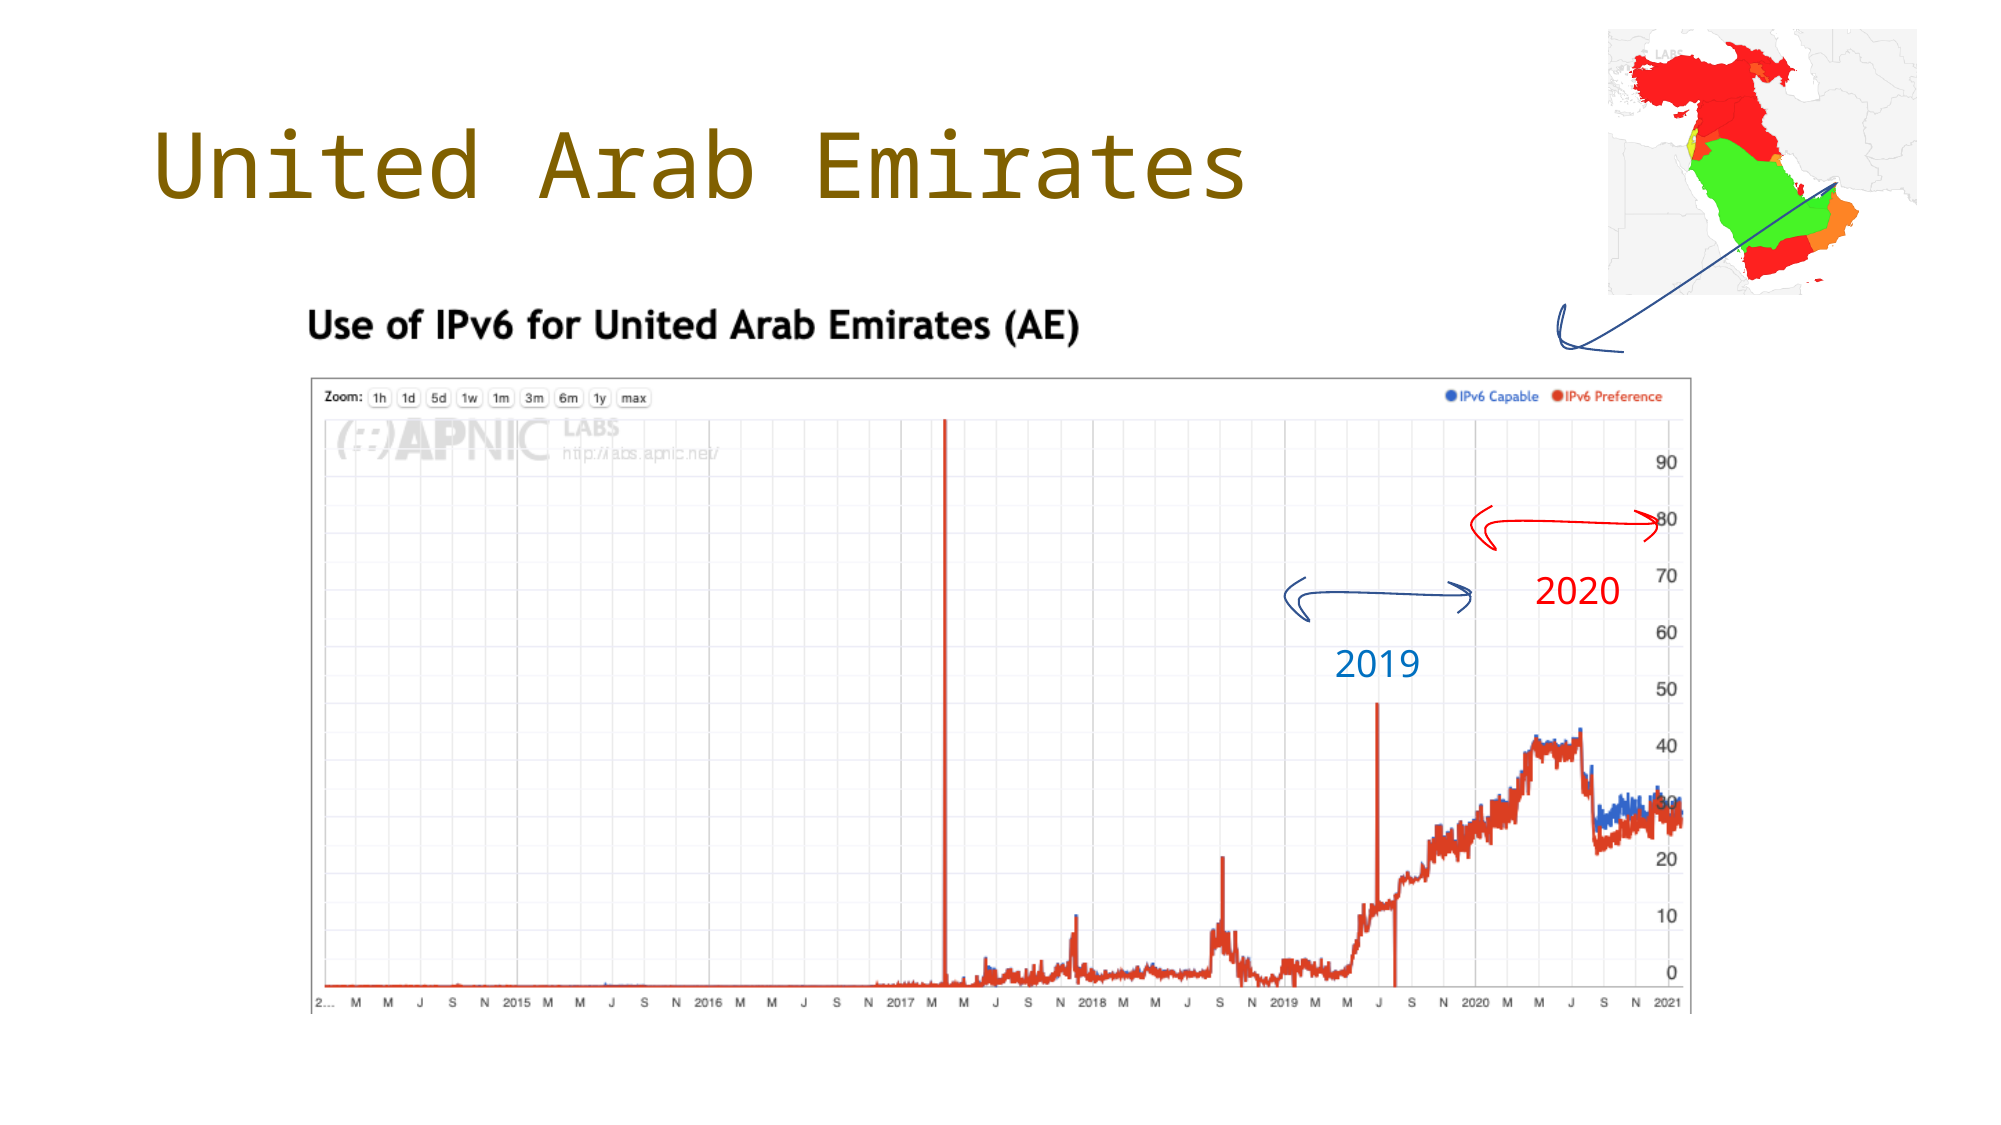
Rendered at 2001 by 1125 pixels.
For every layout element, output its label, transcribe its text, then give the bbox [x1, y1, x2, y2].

picture [1608, 29, 1917, 308]
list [299, 299, 1700, 1014]
title United Arab Emirates [137, 59, 1608, 278]
